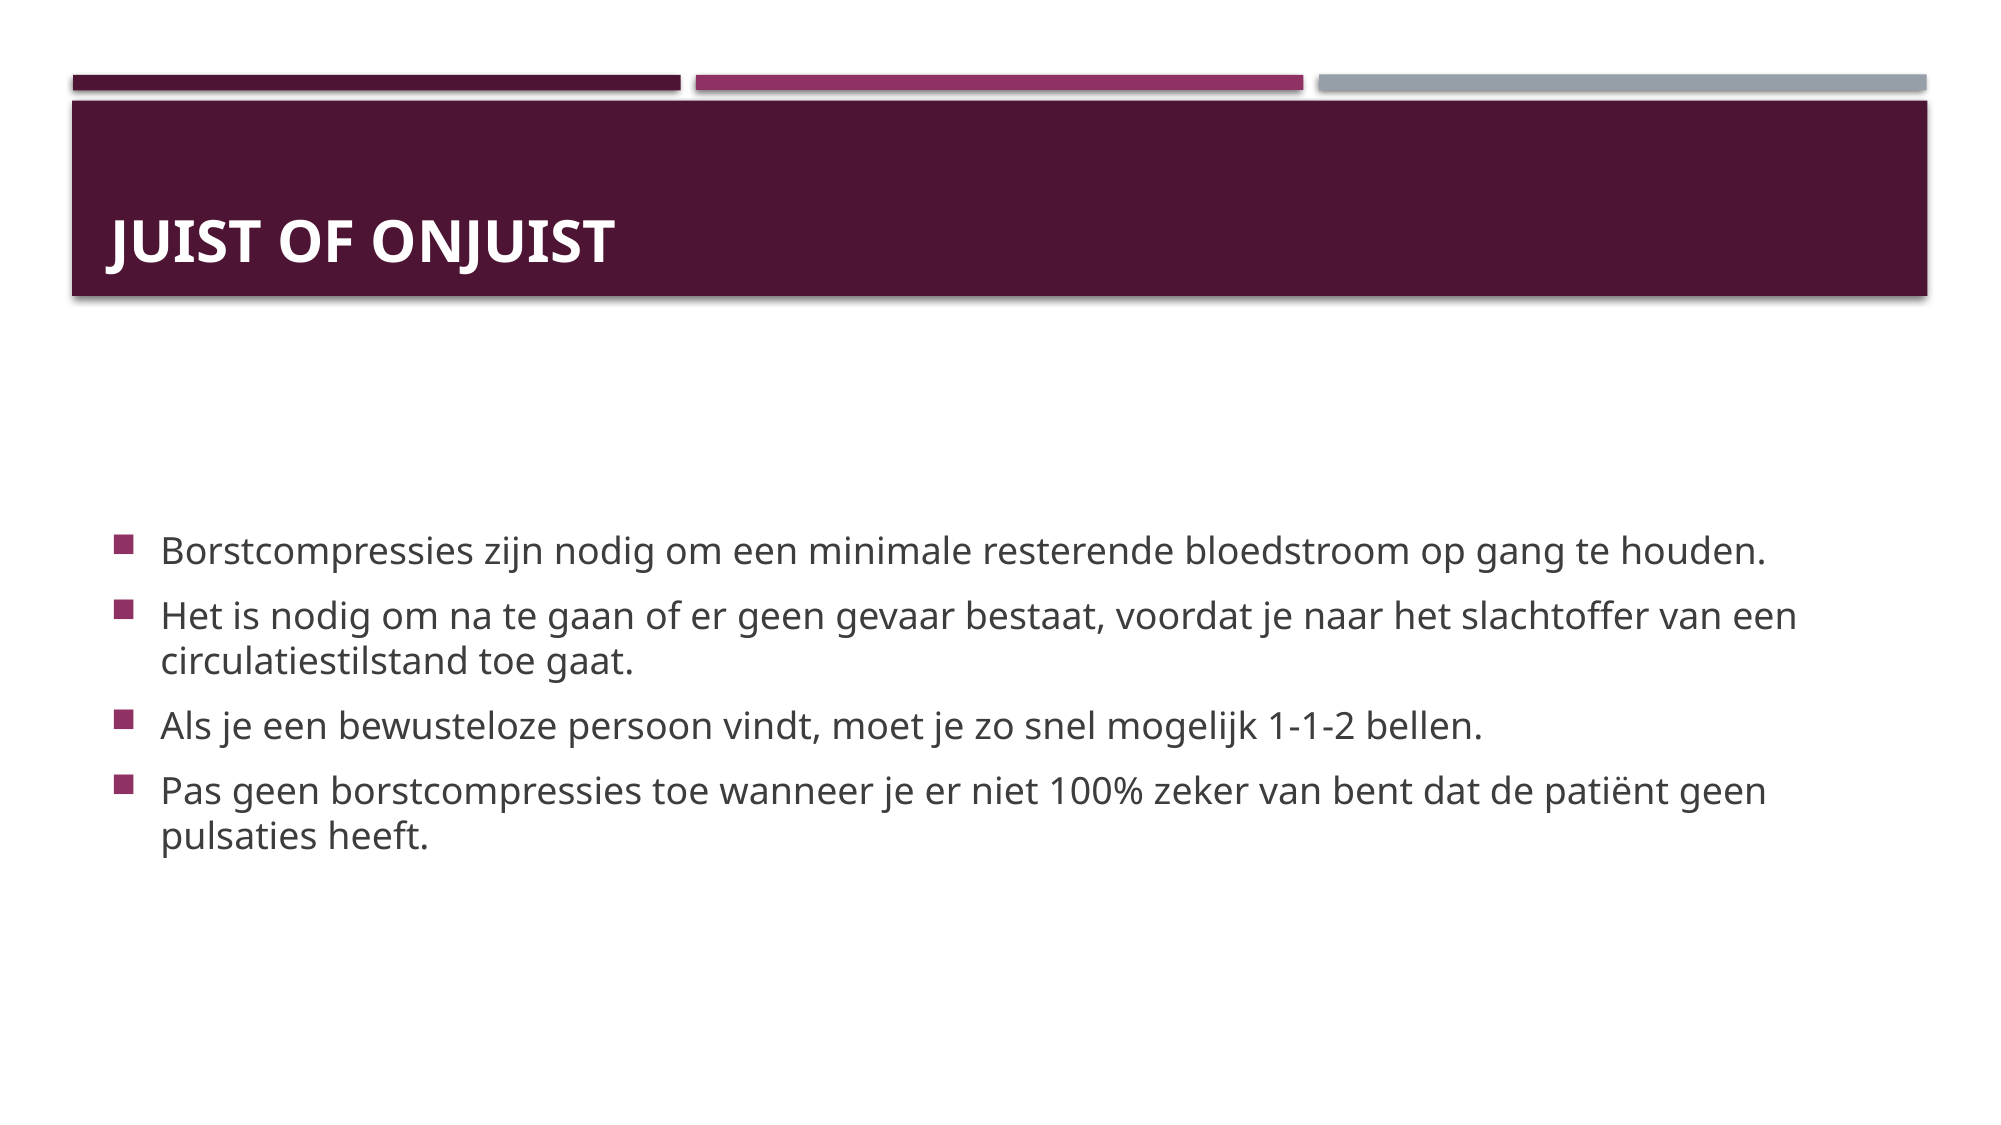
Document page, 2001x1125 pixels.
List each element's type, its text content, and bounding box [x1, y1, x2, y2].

list Borstcompressies zijn nodig om een minimale resterende bloedstroom op gang te houden. Het is nodig om na te gaan of er geen gevaar bestaat, voordat je naar het slachtoffer van een circulatiestilstand toe gaat. Als je een bewusteloze persoon vindt, moet je zo snel mogelijk 1-1-2 bellen. Pas geen borstcompressies toe wanneer je er niet 100% zeker van bent dat de patiënt geen pulsaties heeft. [95, 357, 1905, 962]
title juist of onjuist [95, 115, 1905, 282]
